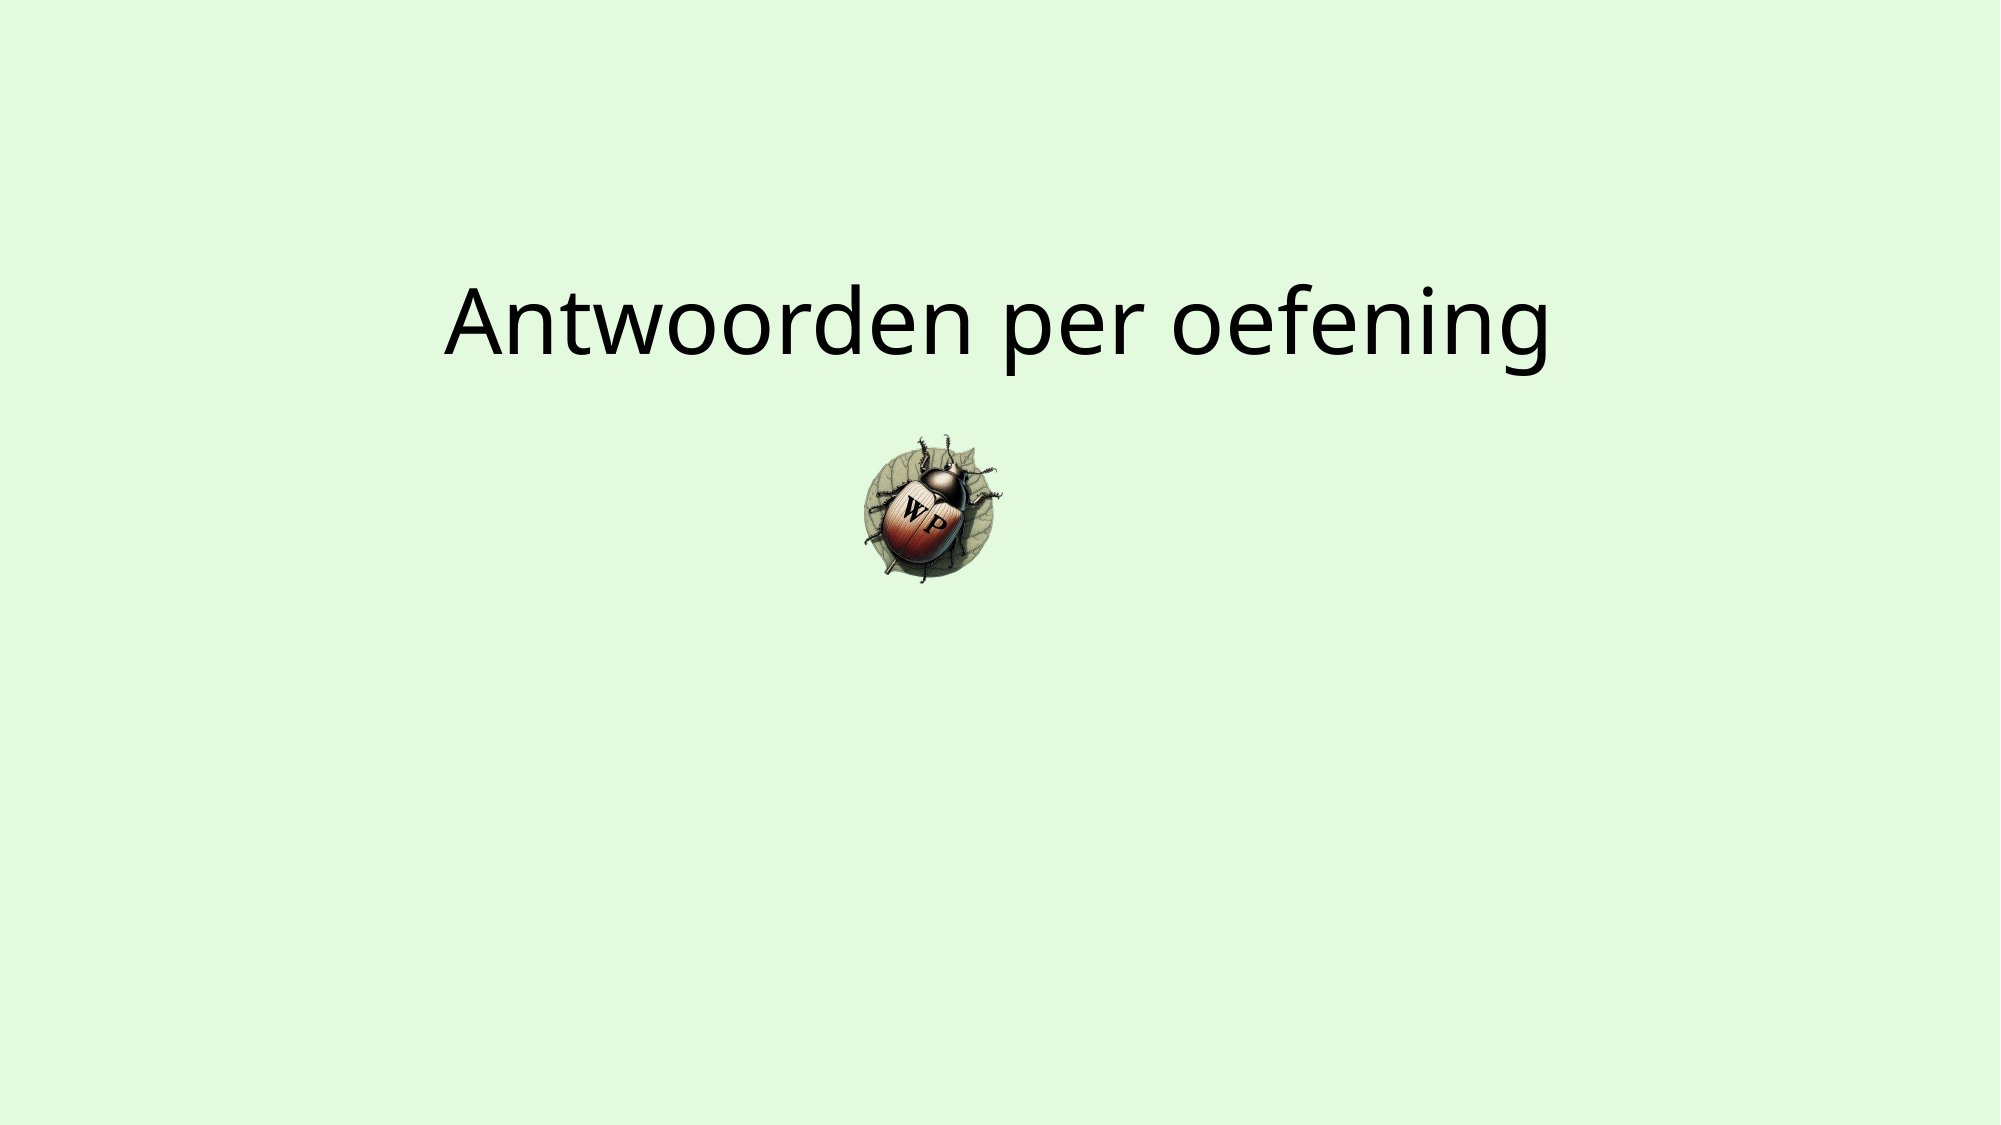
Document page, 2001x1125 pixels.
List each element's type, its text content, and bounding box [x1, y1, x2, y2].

text_box Antwoorden per oefening [429, 255, 2000, 380]
picture [817, 397, 1044, 624]
